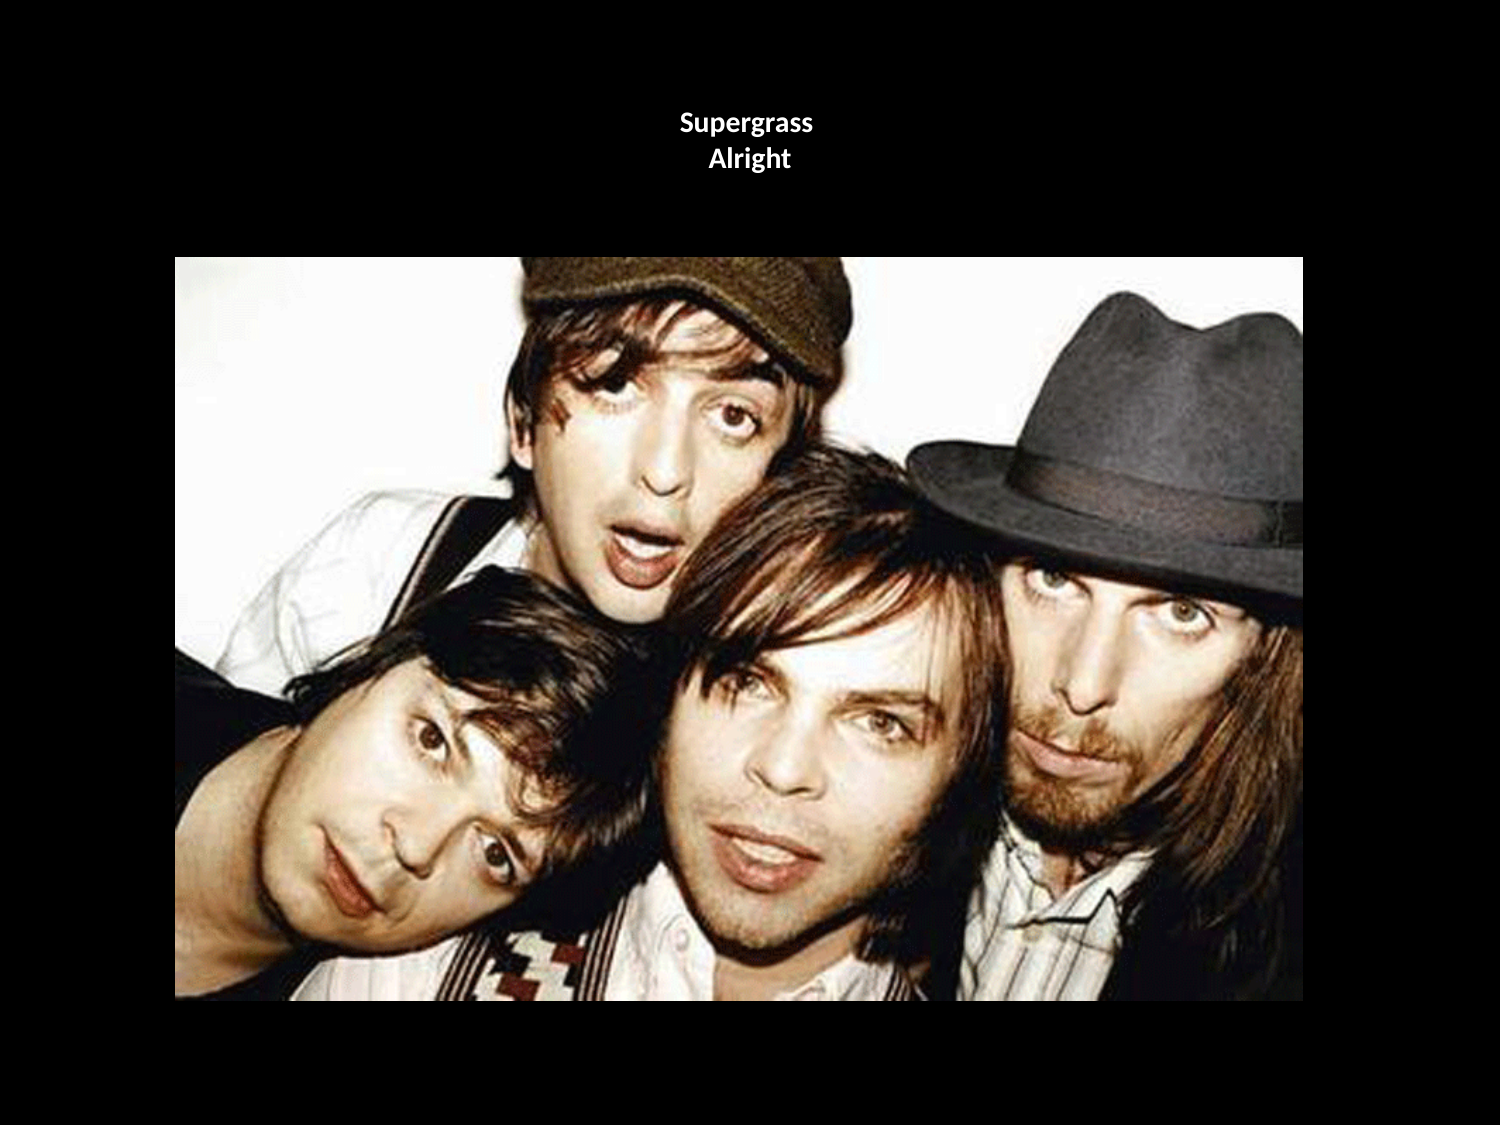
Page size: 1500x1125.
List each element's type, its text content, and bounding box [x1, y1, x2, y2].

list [175, 257, 1304, 1001]
title Supergrass Alright [75, 45, 1425, 233]
